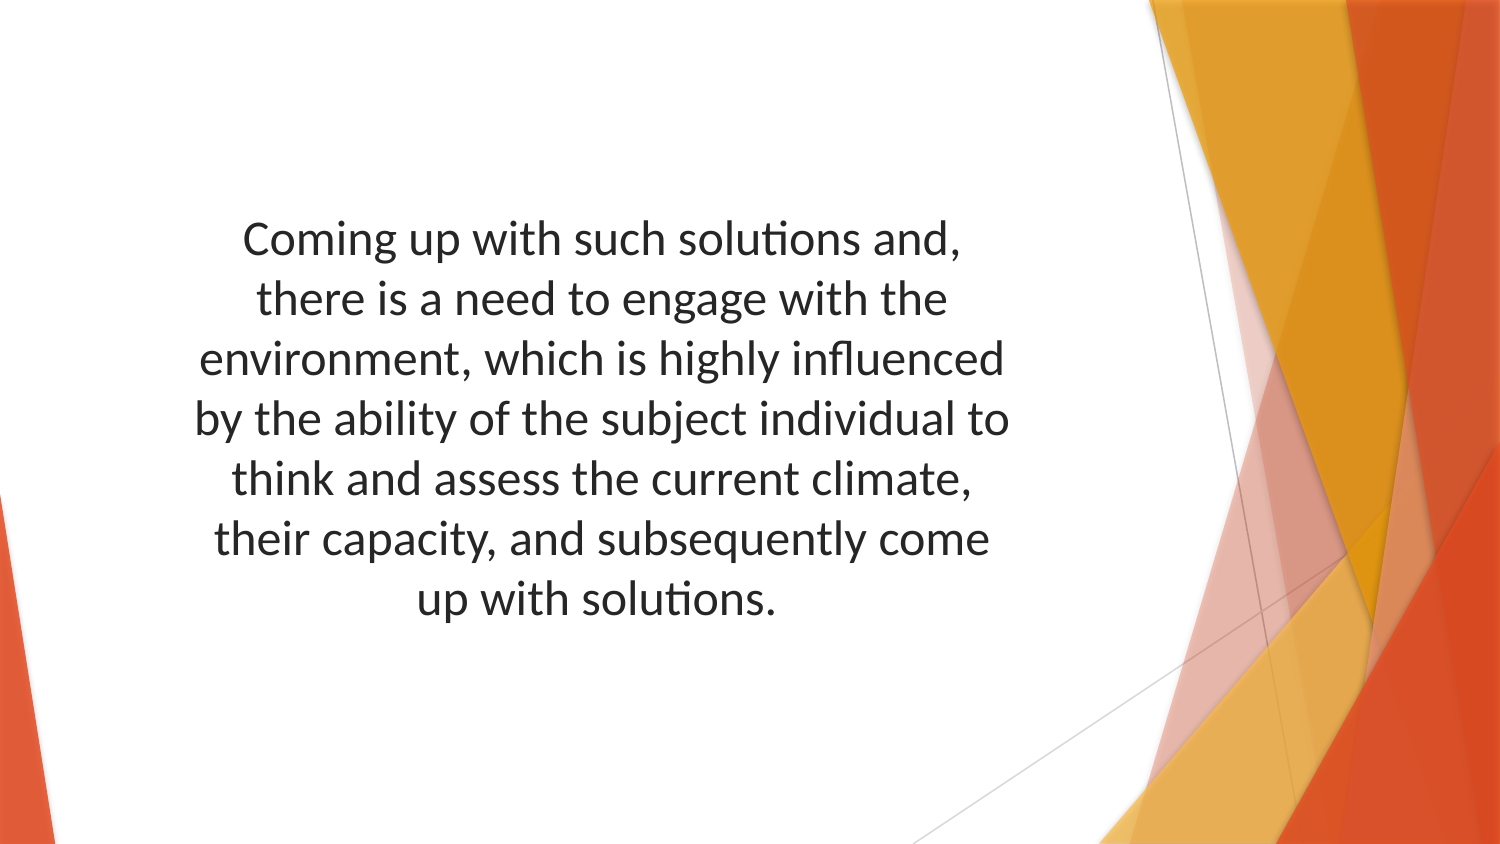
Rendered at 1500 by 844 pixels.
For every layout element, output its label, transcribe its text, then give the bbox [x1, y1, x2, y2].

list Coming up with such solutions and, there is a need to engage with the environment, which is highly influenced by the ability of the subject individual to think and assess the current climate, their capacity, and subsequently come up with solutions. [171, 197, 1034, 694]
